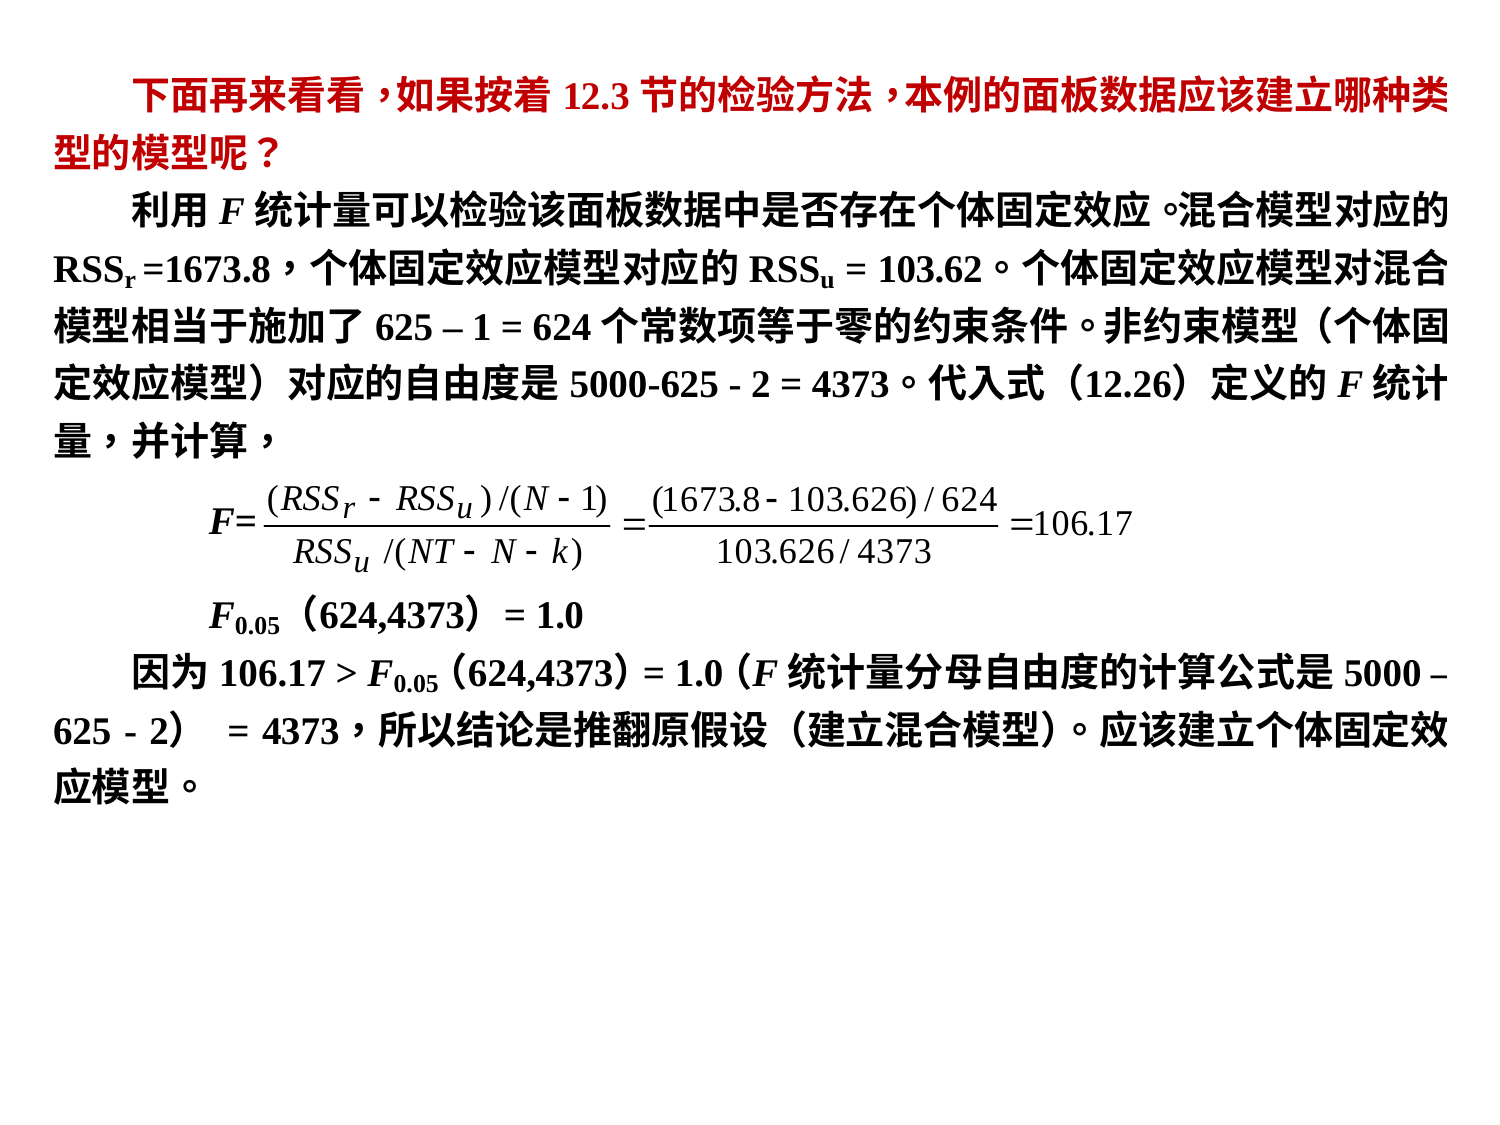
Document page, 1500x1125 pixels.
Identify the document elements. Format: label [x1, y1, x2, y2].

picture [52, 66, 1448, 817]
